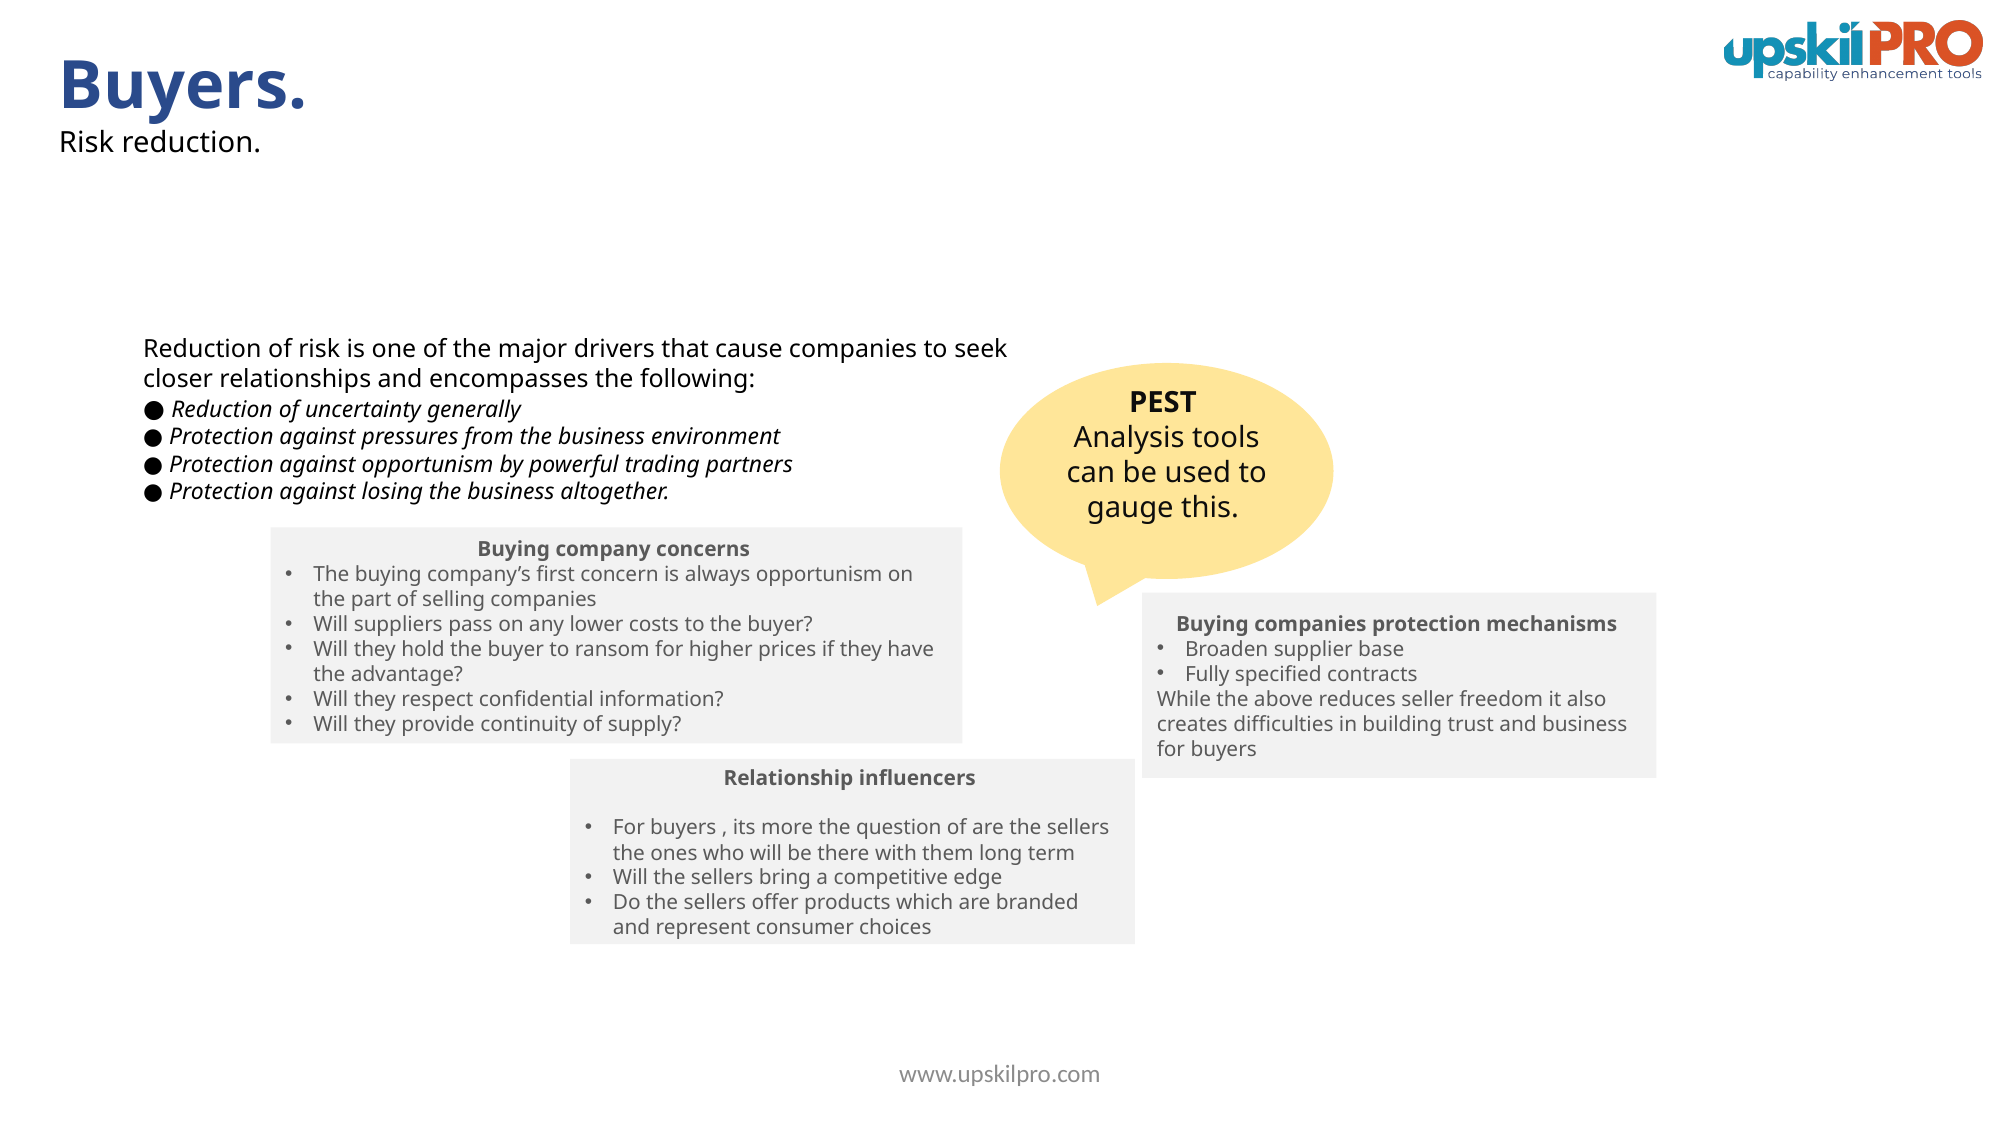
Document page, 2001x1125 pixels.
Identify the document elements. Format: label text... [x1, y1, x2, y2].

text_box Reduction of risk is one of the major drivers that cause companies to seek closer relationships and encompasses the following: ● Reduction of uncertainty generally ● Protection against pressures from the business environment ● Protection against opportunism by powerful trading partners ● Protection against losing the business altogether. [128, 324, 1912, 657]
text_box Relationship influencers For buyers , its more the question of are the sellers the ones who will be there with them long term Will the sellers bring a competitive edge Do the sellers offer products which are branded and represent consumer choices [569, 758, 1136, 945]
text_box Buyers. Risk reduction. [44, 34, 1097, 167]
footer www.upskilpro.com [662, 1042, 1338, 1103]
text_box Buying companies protection mechanisms Broaden supplier base Fully specified contracts While the above reduces seller freedom it also creates difficulties in building trust and business for buyers [1141, 591, 1657, 779]
text_box PEST Analysis tools can be used to gauge this. [998, 361, 1335, 608]
picture [1724, 20, 1983, 81]
text_box Buying company concerns The buying company’s first concern is always opportunism on the part of selling companies Will suppliers pass on any lower costs to the buyer? Will they hold the buyer to ransom for higher prices if they have the advantage? Will they respect confidential information? Will they provide continuity of supply? [269, 526, 963, 744]
